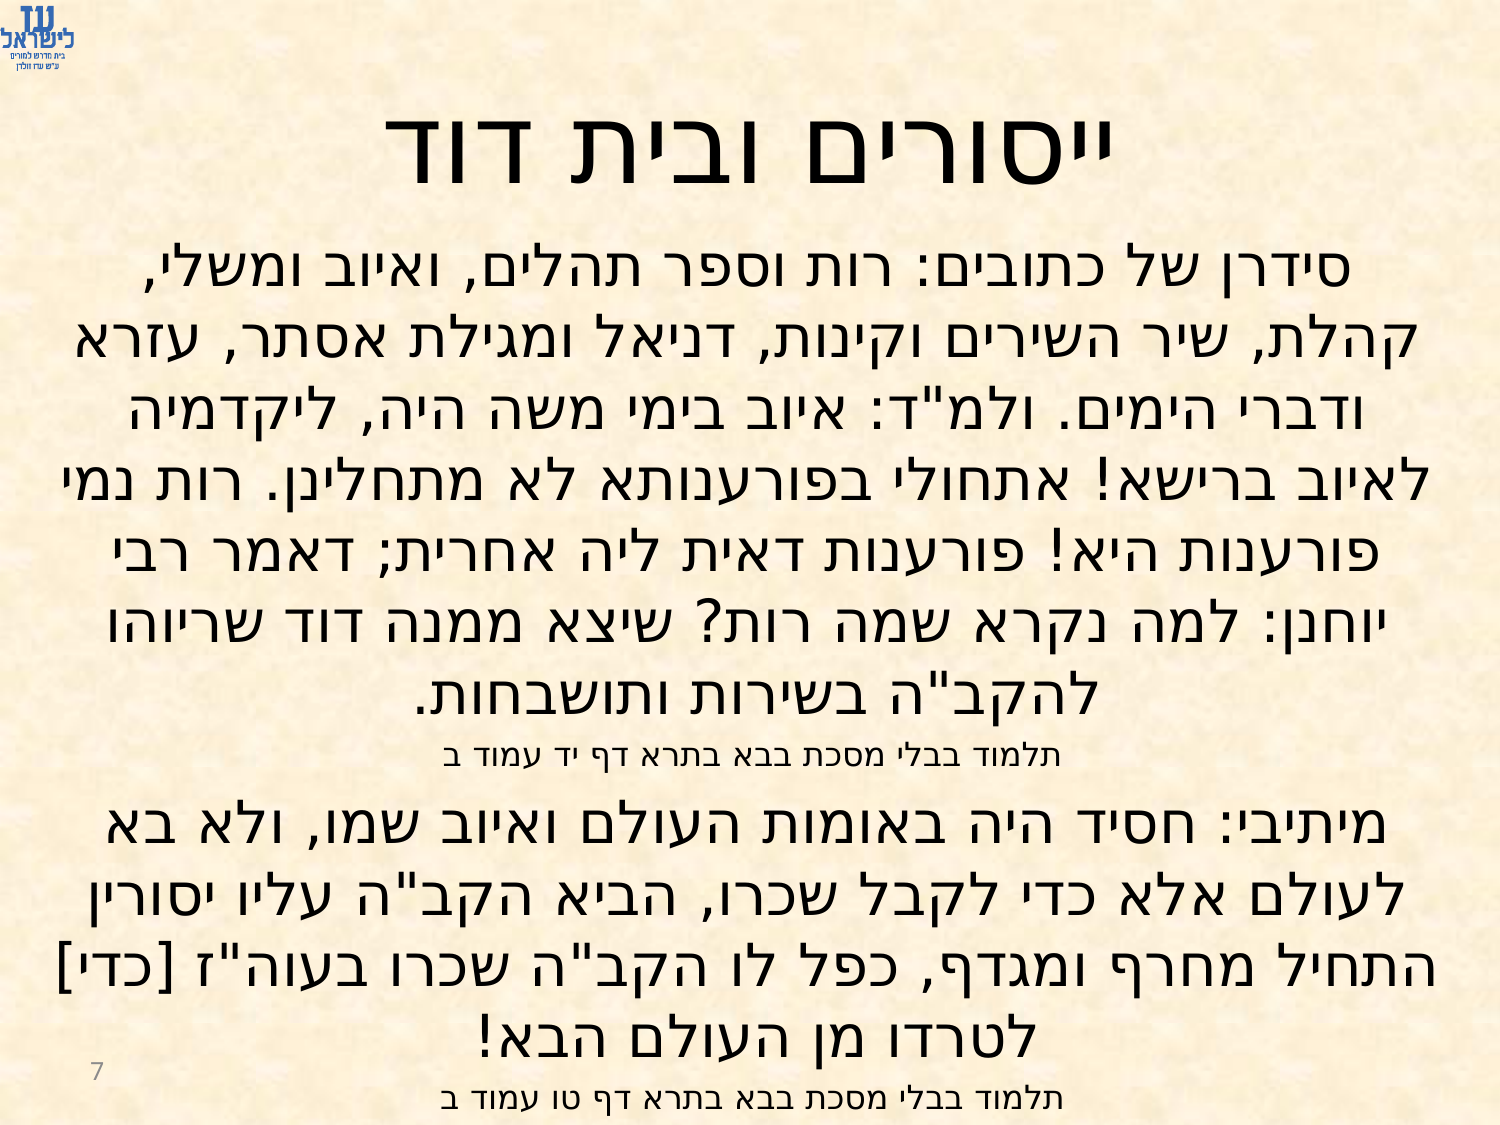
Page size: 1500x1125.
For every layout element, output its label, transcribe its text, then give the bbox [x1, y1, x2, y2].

list סידרן של כתובים: רות וספר תהלים, ואיוב ומשלי, קהלת, שיר השירים וקינות, דניאל ומגילת אסתר, עזרא ודברי הימים. ולמ"ד: איוב בימי משה היה, ליקדמיה לאיוב ברישא! אתחולי בפורענותא לא מתחלינן. רות נמי פורענות היא! פורענות דאית ליה אחרית; דאמר רבי יוחנן: למה נקרא שמה רות? שיצא ממנה דוד שריוהו להקב"ה בשירות ותושבחות. תלמוד בבלי מסכת בבא בתרא דף יד עמוד ב מיתיבי: חסיד היה באומות העולם ואיוב שמו, ולא בא לעולם אלא כדי לקבל שכרו, הביא הקב"ה עליו יסורין התחיל מחרף ומגדף, כפל לו הקב"ה שכרו בעוה"ז [כדי] לטרדו מן העולם הבא! תלמוד בבלי מסכת בבא בתרא דף טו עמוד ב [36, 219, 1459, 1125]
slide_number 7 [75, 1042, 425, 1103]
picture [0, 0, 1500, 1125]
title ייסורים ובית דוד [75, 45, 1425, 219]
